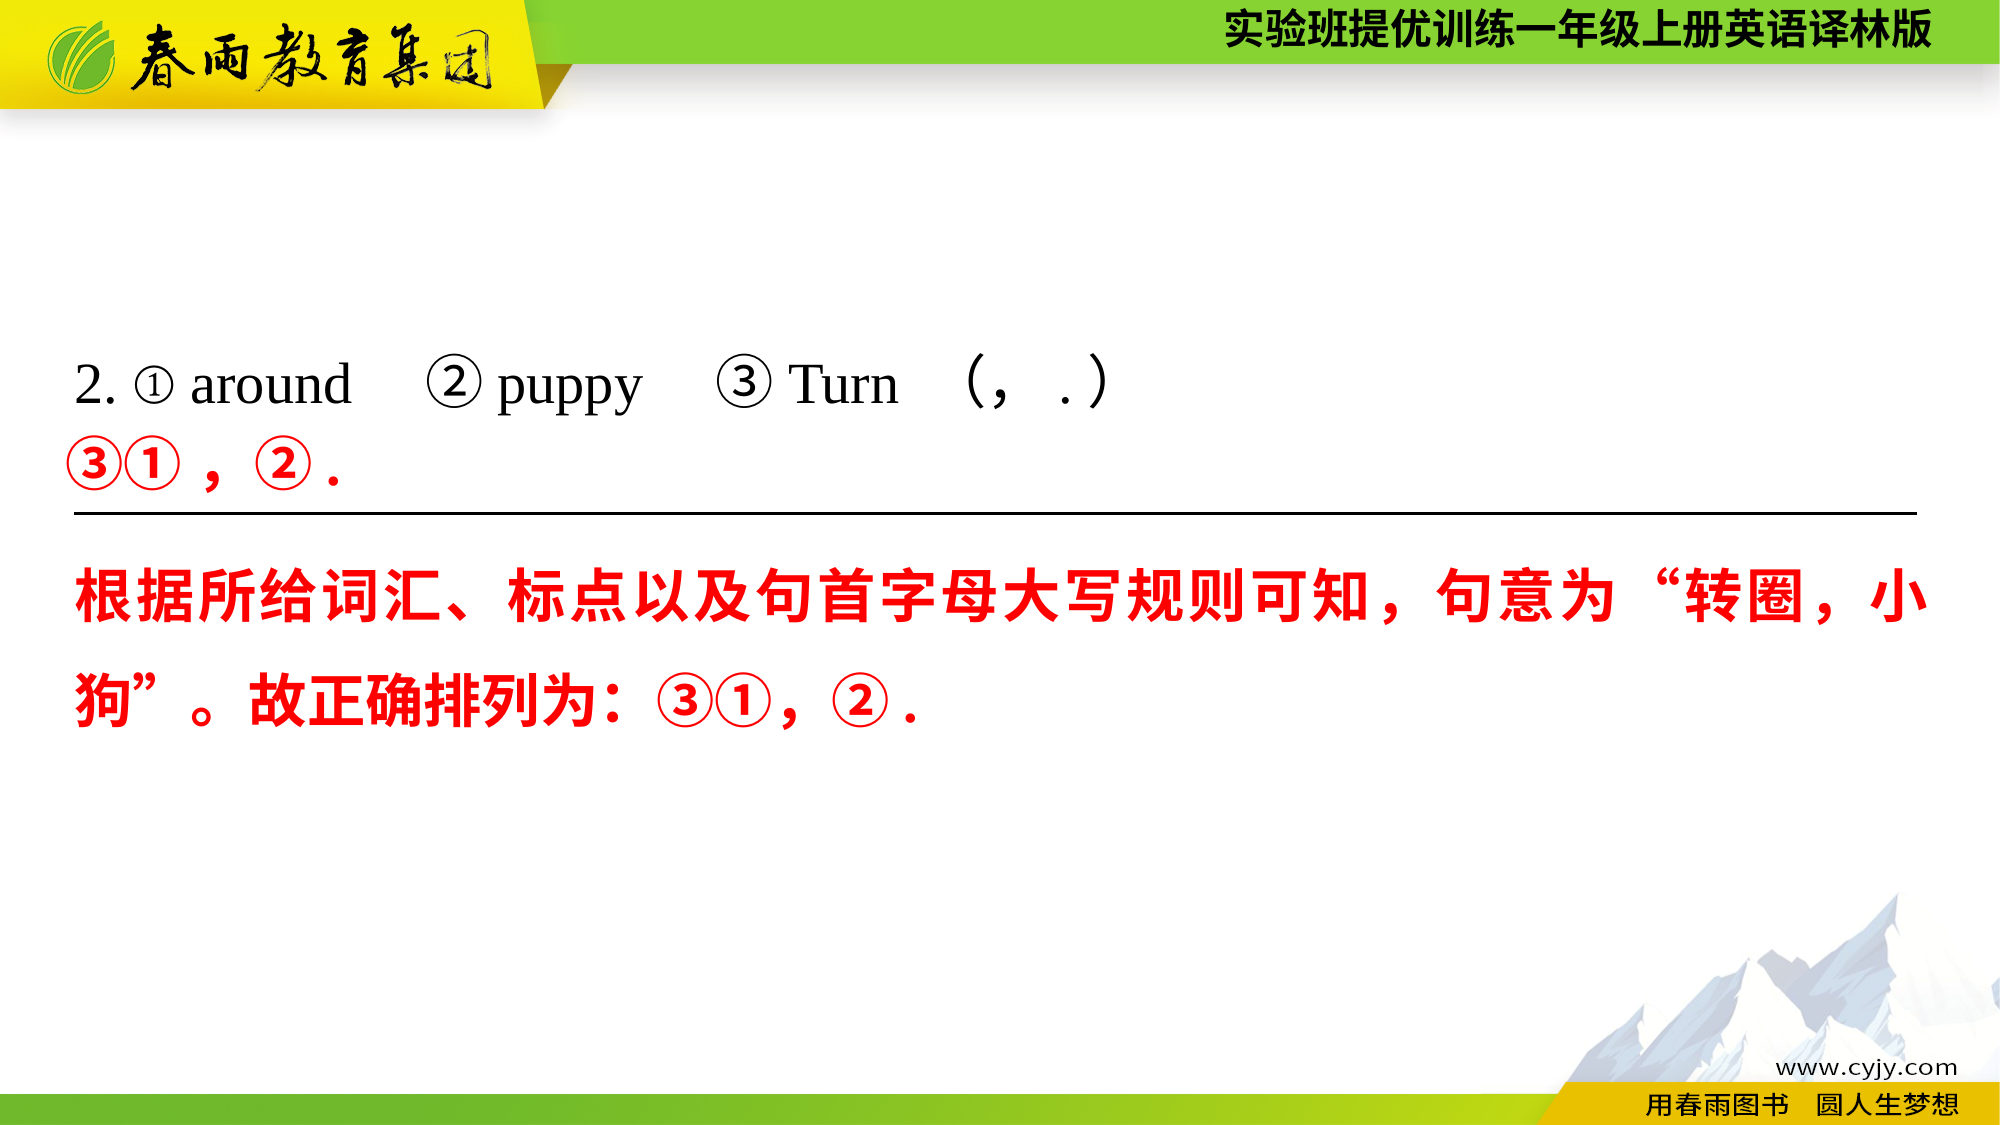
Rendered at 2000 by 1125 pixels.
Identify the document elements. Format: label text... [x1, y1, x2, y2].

text_box 根据所给词汇、标点以及句首字母大写规则可知，句意为“转圈，小狗”。故正确排列为：③①，②. [59, 517, 1944, 742]
picture [0, 0, 2000, 1125]
text_box ③①，②. [51, 419, 357, 505]
list 2. ①around ②puppy ③Turn （，.） _______________________________________________________________ [59, 302, 1944, 517]
